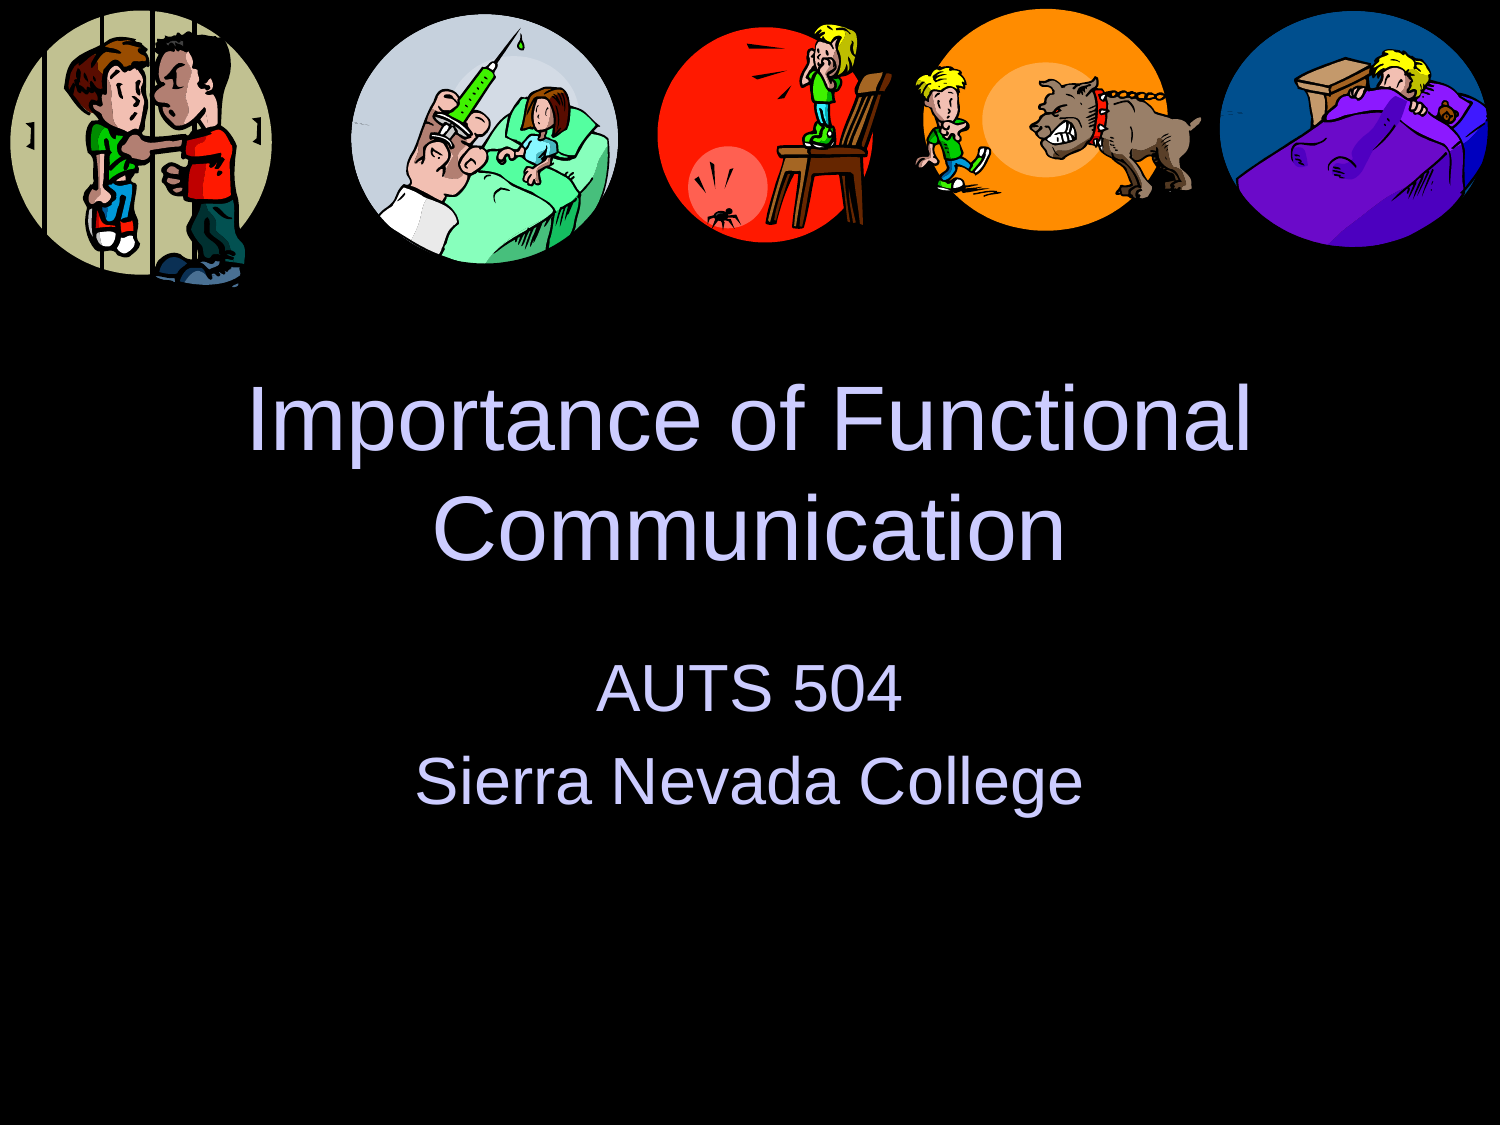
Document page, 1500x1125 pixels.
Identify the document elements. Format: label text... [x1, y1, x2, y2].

subtitle AUTS 504 Sierra Nevada College [224, 637, 1276, 926]
title Importance of Functional Communication [112, 374, 1388, 563]
